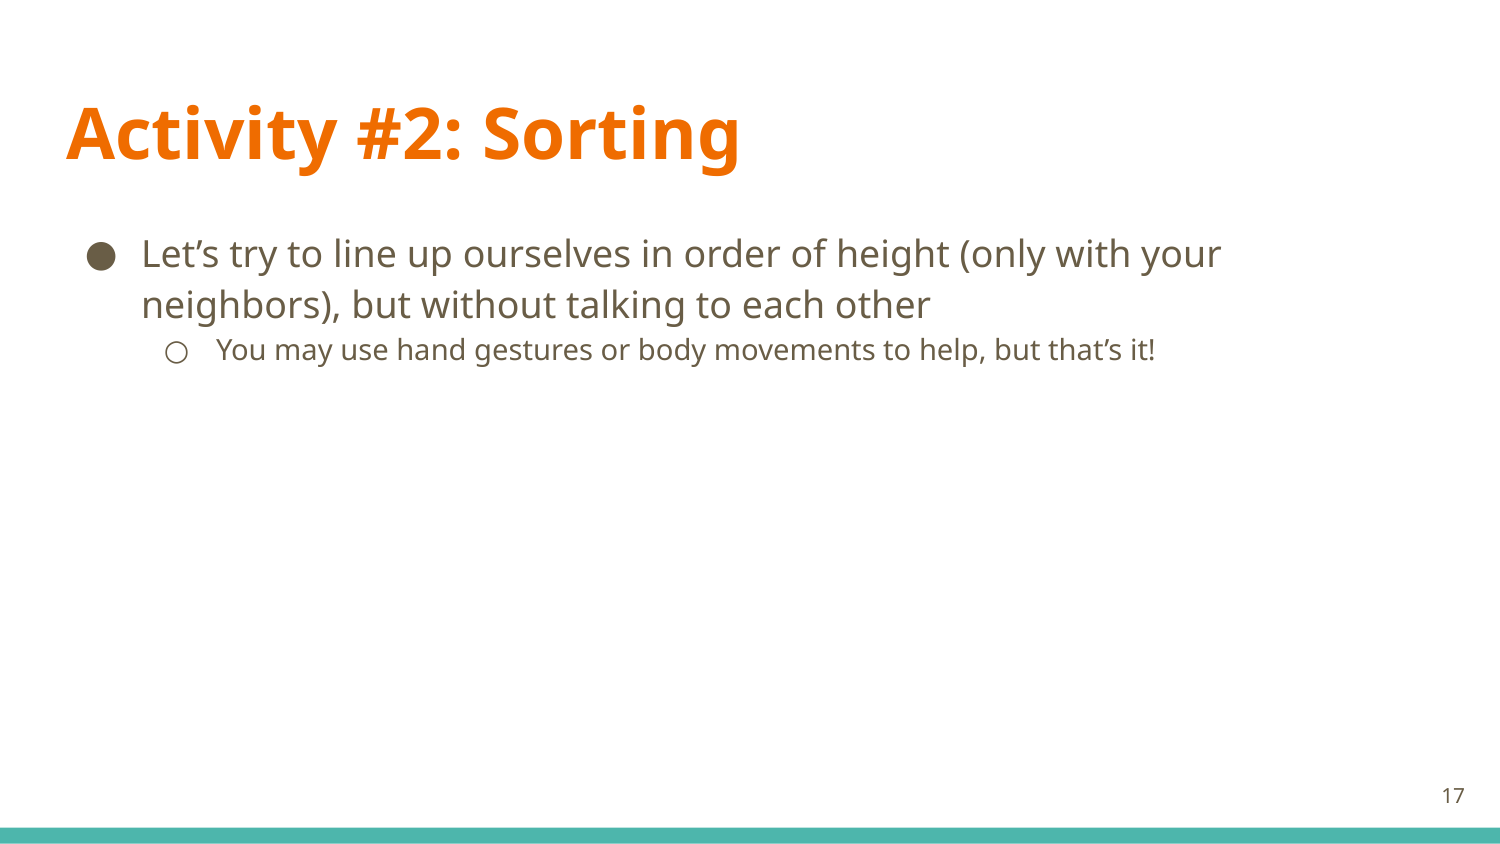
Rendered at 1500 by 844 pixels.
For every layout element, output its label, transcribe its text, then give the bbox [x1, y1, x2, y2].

title Activity #2: Sorting [51, 72, 1449, 189]
slide_number ‹#› [1389, 764, 1480, 830]
list Let’s try to line up ourselves in order of height (only with your neighbors), but without talking to each other You may use hand gestures or body movements to help, but that’s it! [51, 207, 1449, 750]
